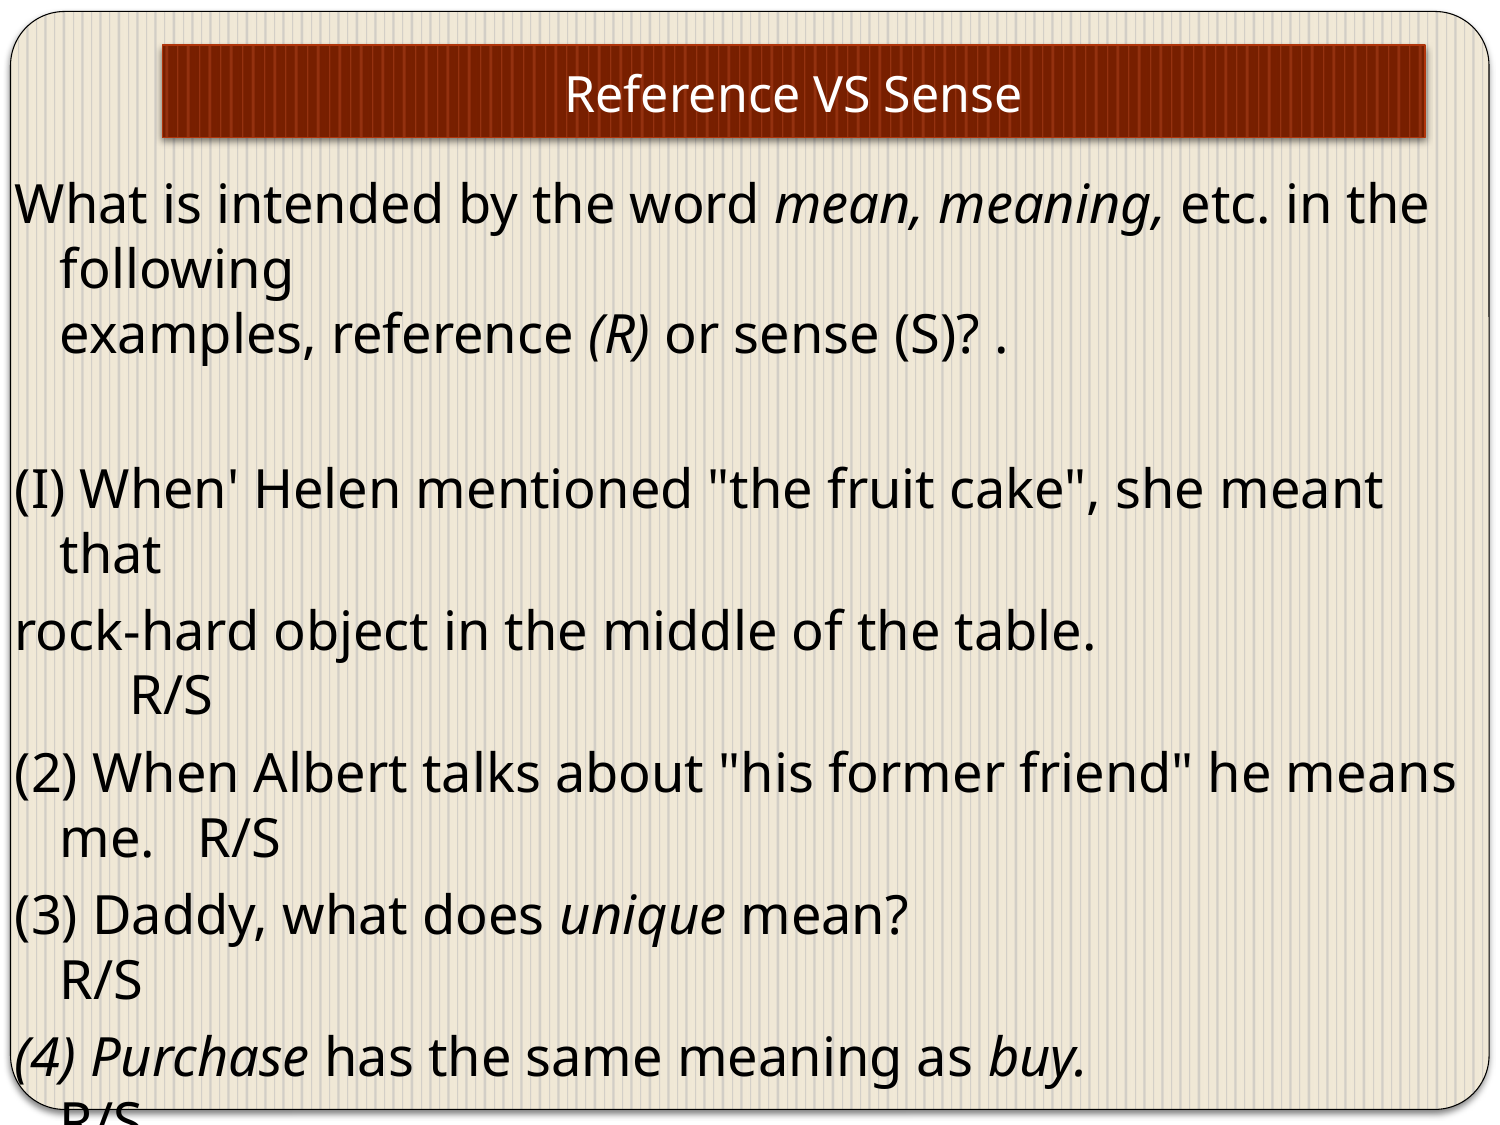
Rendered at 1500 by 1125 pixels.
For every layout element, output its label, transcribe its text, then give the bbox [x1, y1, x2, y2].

title Reference VS Sense [162, 44, 1426, 138]
list What is intended by the word mean, meaning, etc. in the following examples, reference (R) or sense (S)? . (I) When' Helen mentioned "the fruit cake", she meant that rock-hard object in the middle of the table. R/S (2) When Albert talks about "his former friend" he means me. R/S (3) Daddy, what does unique mean? R/S (4) Purchase has the same meaning as buy. R/S (5) Look up the meaning of apoplexy in your dictionary. R/S (6) If you look out of the window now, you'll see who I mean. R/S [0, 162, 1500, 1075]
